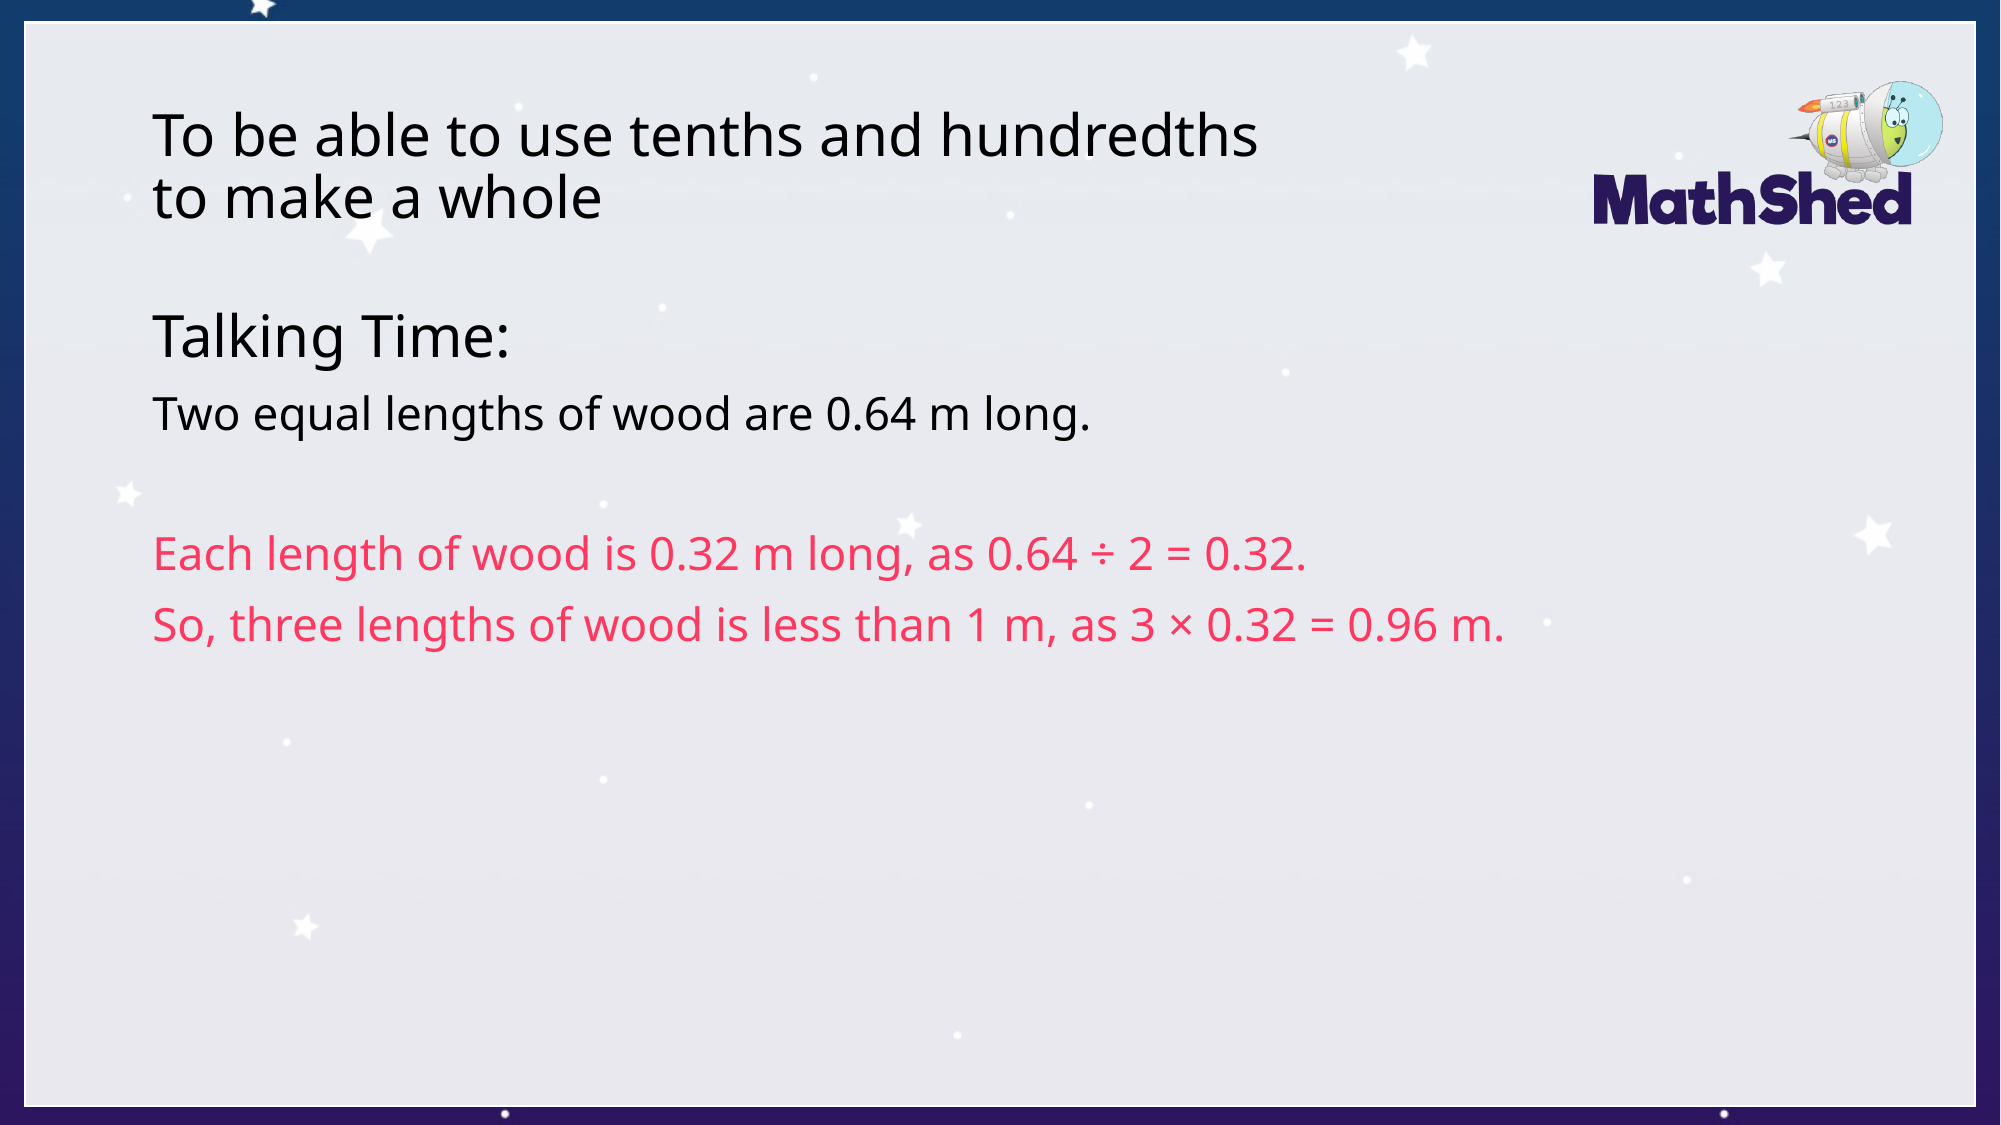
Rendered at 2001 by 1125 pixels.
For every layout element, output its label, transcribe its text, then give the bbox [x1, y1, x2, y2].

title To be able to use tenths and hundredths to make a whole [137, 59, 1578, 278]
list Talking Time: Two equal lengths of wood are 0.64 m long. Each length of wood is 0.32 m long, as 0.64 ÷ 2 = 0.32. So, three lengths of wood is less than 1 m, as 3 × 0.32 = 0.96 m. [137, 299, 1957, 1014]
picture [0, 0, 2001, 1125]
